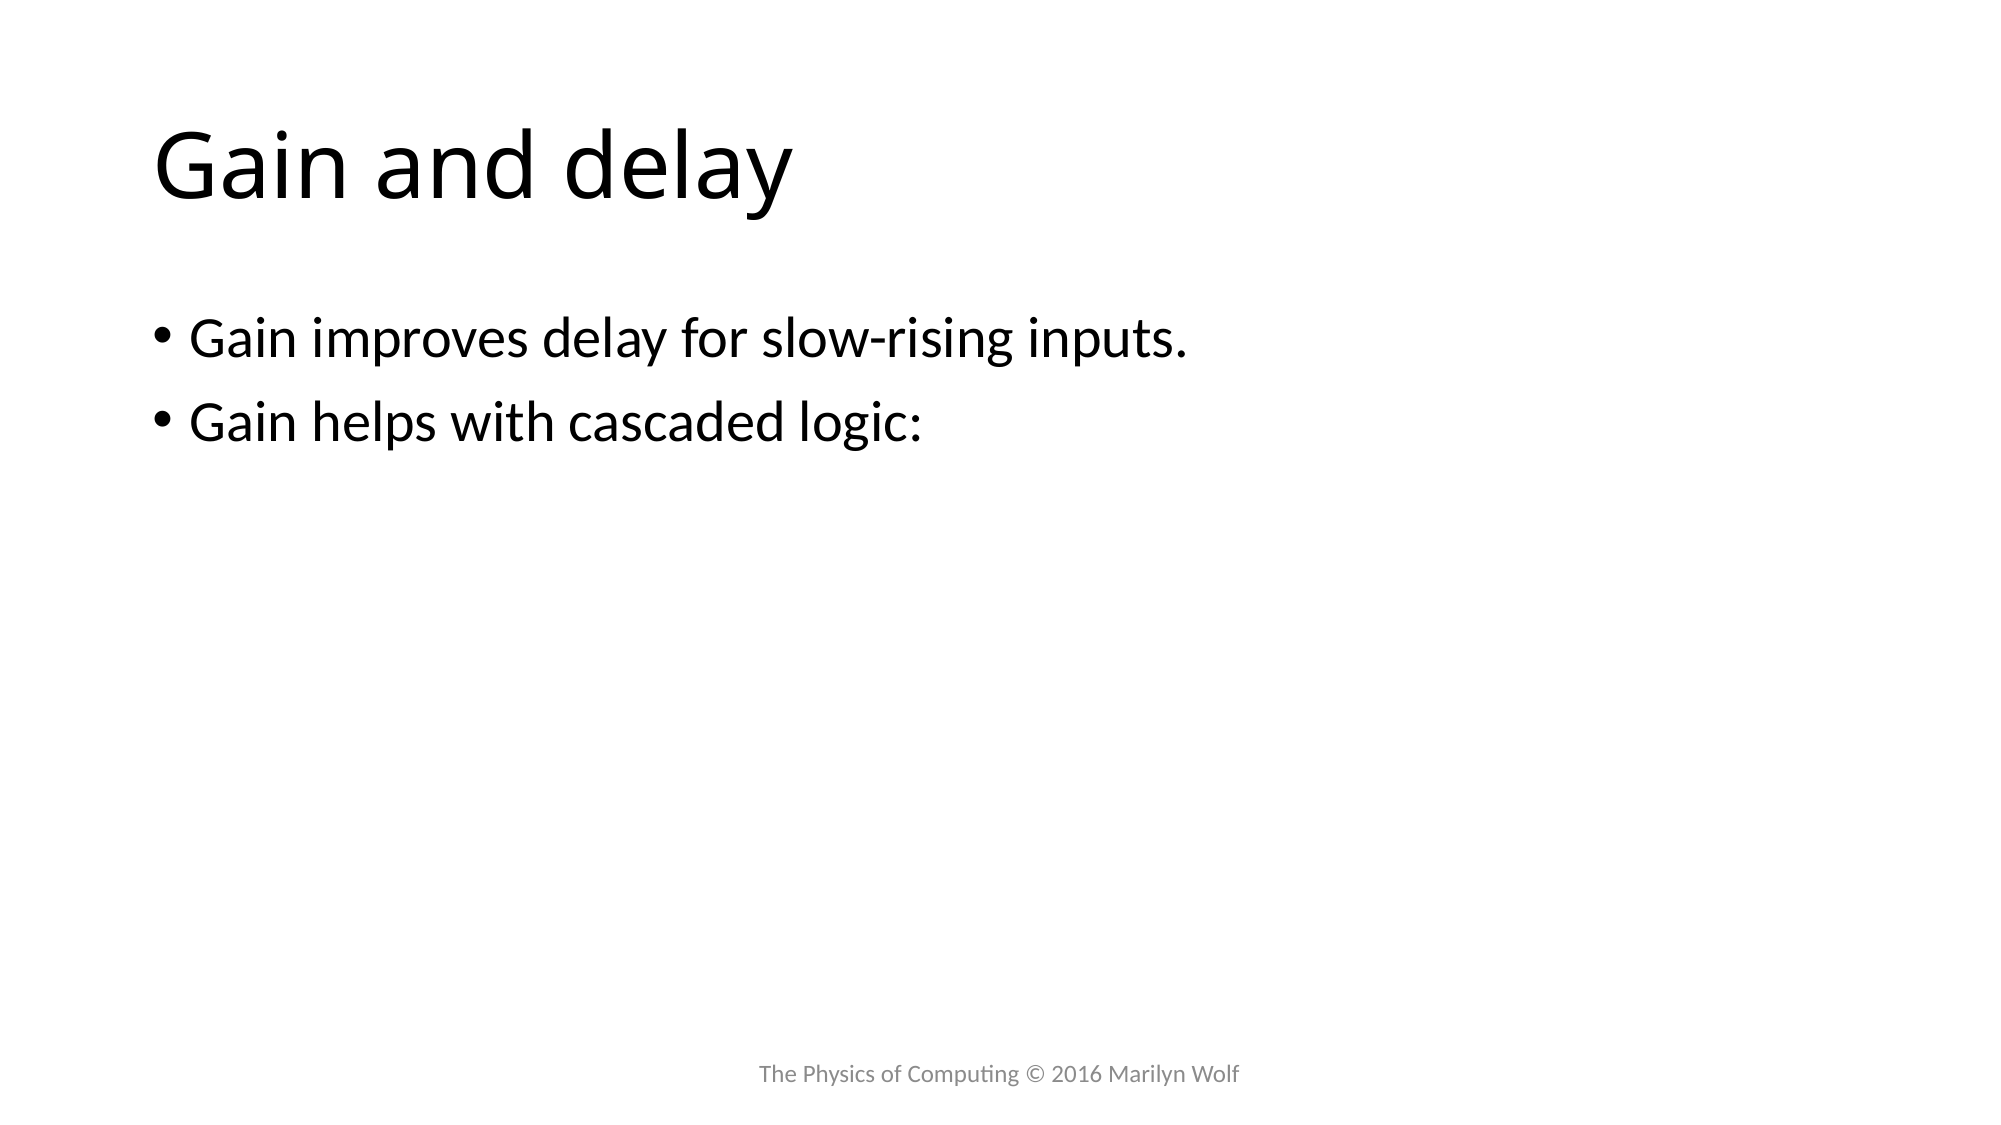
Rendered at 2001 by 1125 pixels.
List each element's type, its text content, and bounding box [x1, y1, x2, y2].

footer The Physics of Computing © 2016 Marilyn Wolf [662, 1042, 1338, 1103]
title Gain and delay [137, 59, 1863, 278]
